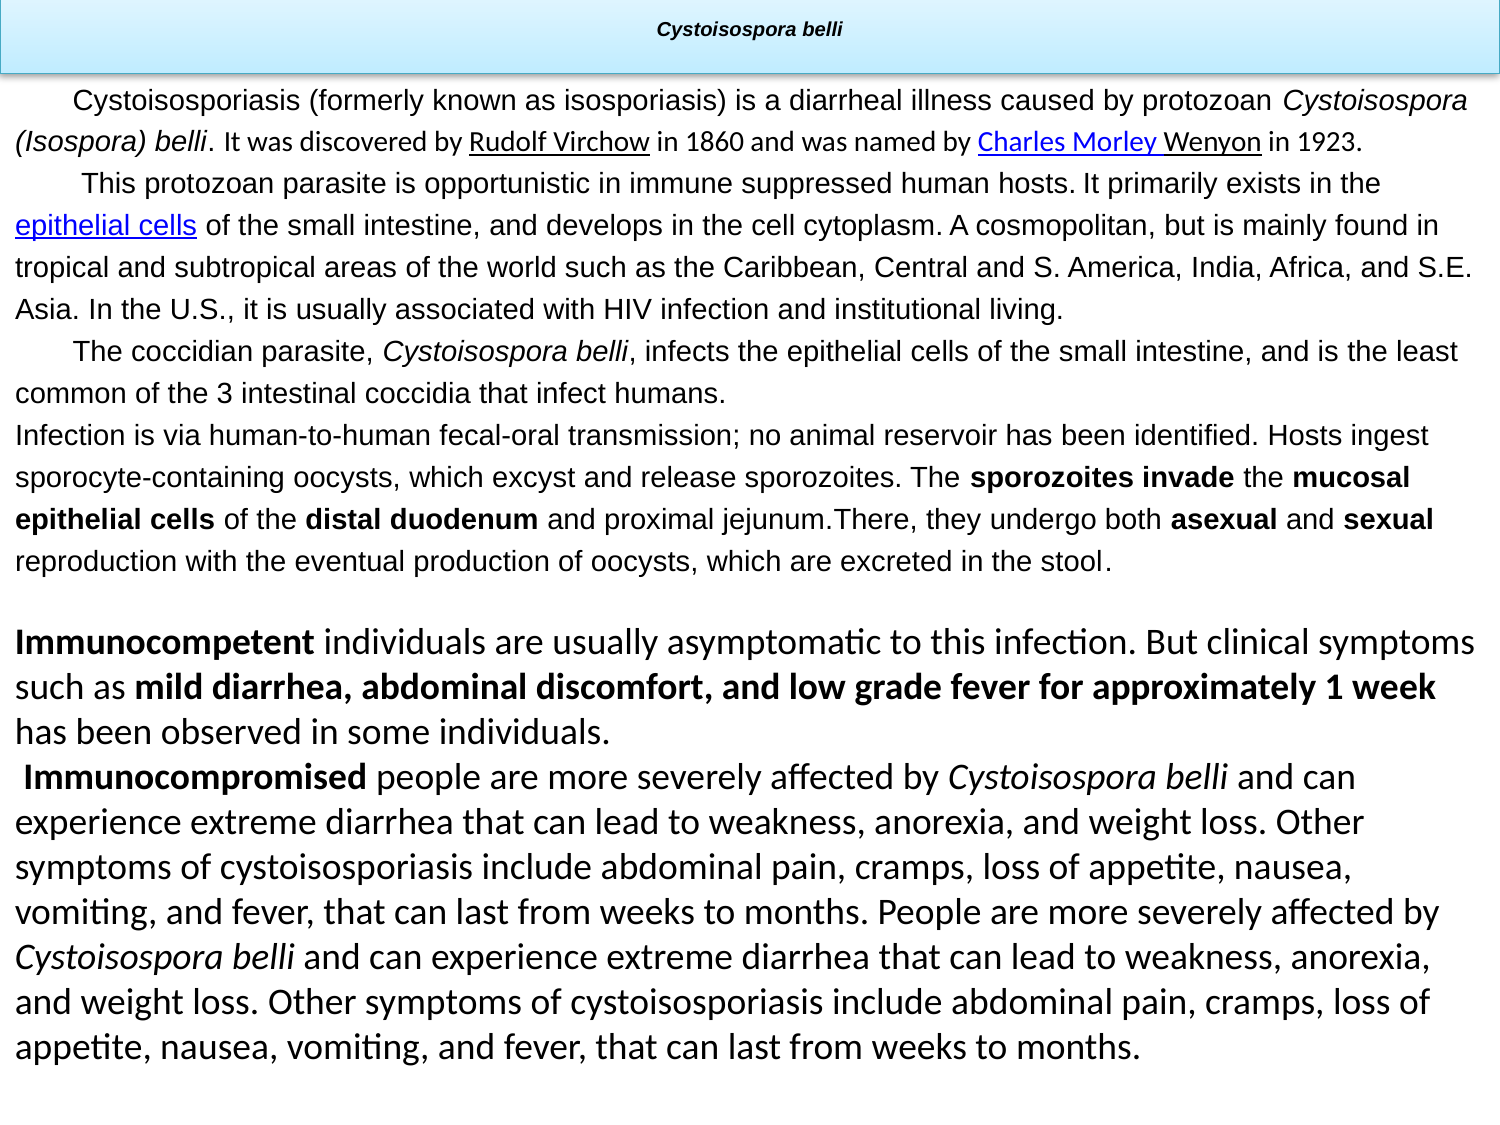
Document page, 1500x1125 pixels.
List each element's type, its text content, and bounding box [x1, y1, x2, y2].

list Cystoisosporiasis (formerly known as isosporiasis) is a diarrheal illness caused by protozoan Cystoisospora (Isospora) belli. It was discovered by Rudolf Virchow in 1860 and was named by Charles Morley Wenyon in 1923. This protozoan parasite is opportunistic in immune suppressed human hosts. It primarily exists in the epithelial cells of the small intestine, and develops in the cell cytoplasm. A cosmopolitan, but is mainly found in tropical and subtropical areas of the world such as the Caribbean, Central and S. America, India, Africa, and S.E. Asia. In the U.S., it is usually associated with HIV infection and institutional living. The coccidian parasite, Cystoisospora belli, infects the epithelial cells of the small intestine, and is the least common of the 3 intestinal coccidia that infect humans. Infection is via human-to-human fecal-oral transmission; no animal reservoir has been identified. Hosts ingest sporocyte-containing oocysts, which excyst and release sporozoites. The sporozoites invade the mucosal epithelial cells of the distal duodenum and proximal jejunum.There, they undergo both asexual and sexual reproduction with the eventual production of oocysts, which are excreted in the stool. [0, 66, 1500, 609]
title Cystoisospora belli [0, 0, 1500, 66]
text_box Immunocompetent individuals are usually asymptomatic to this infection. But clinical symptoms such as mild diarrhea, abdominal discomfort, and low grade fever for approximately 1 week has been observed in some individuals. Immunocompromised people are more severely affected by Cystoisospora belli and can experience extreme diarrhea that can lead to weakness, anorexia, and weight loss. Other symptoms of cystoisosporiasis include abdominal pain, cramps, loss of appetite, nausea, vomiting, and fever, that can last from weeks to months. People are more severely affected by Cystoisospora belli and can experience extreme diarrhea that can lead to weakness, anorexia, and weight loss. Other symptoms of cystoisosporiasis include abdominal pain, cramps, loss of appetite, nausea, vomiting, and fever, that can last from weeks to months. [0, 609, 1500, 1075]
